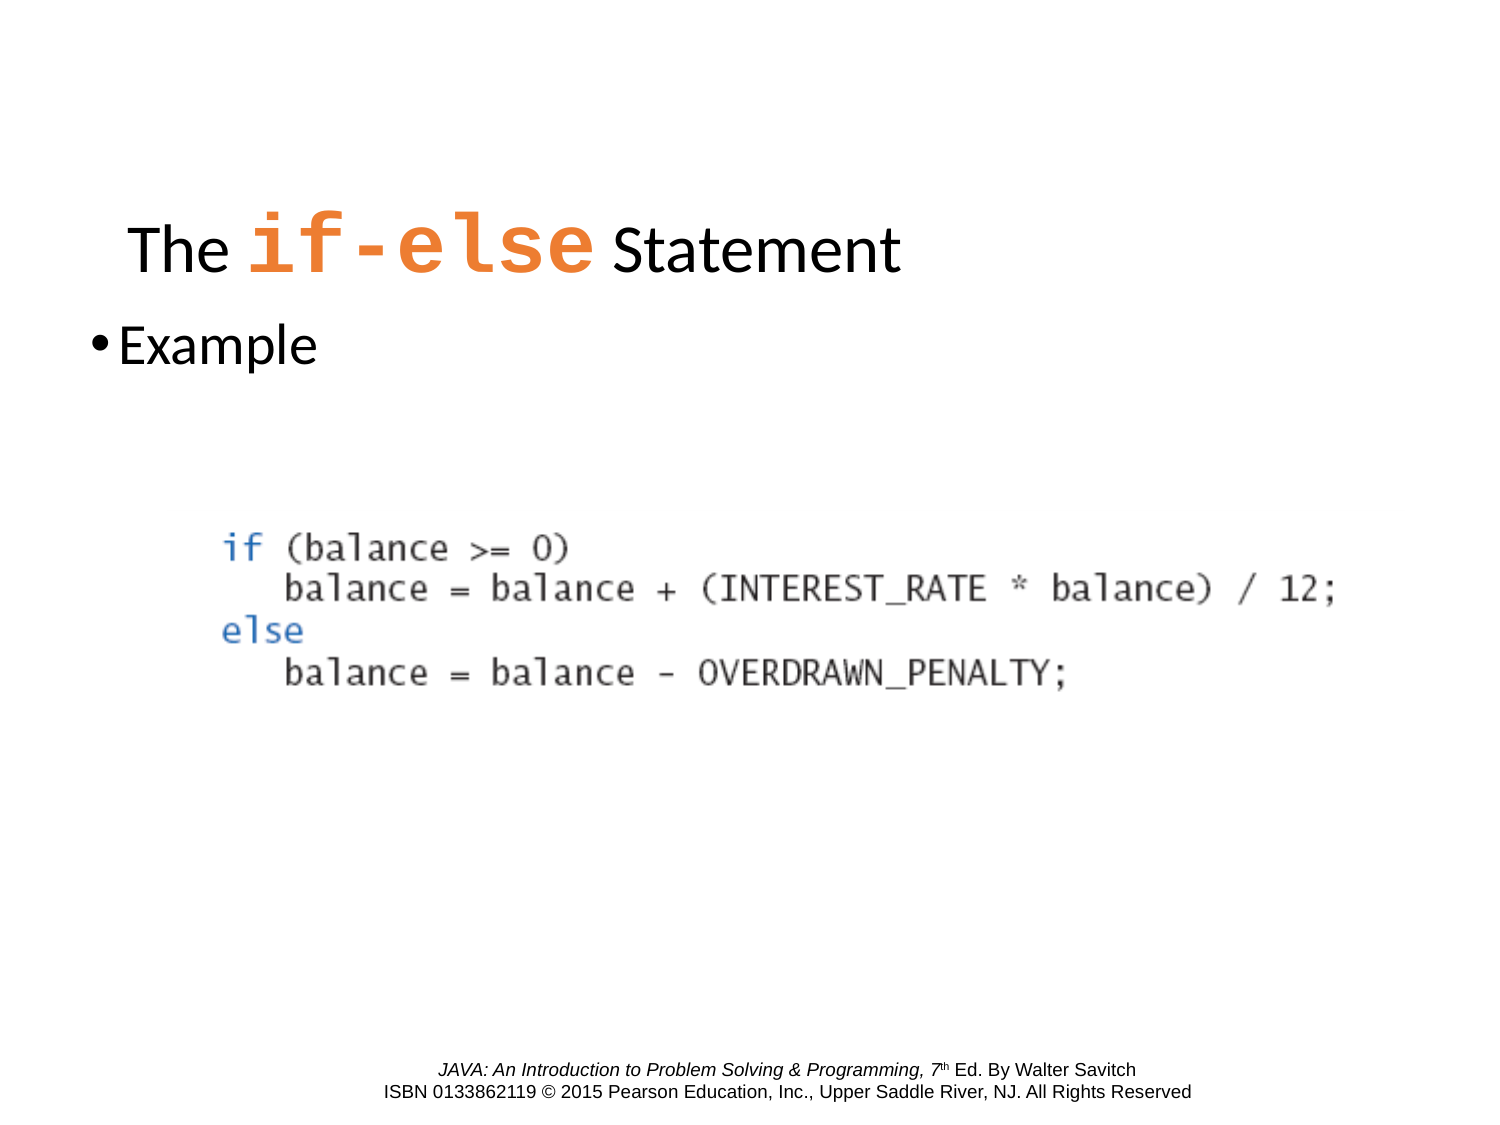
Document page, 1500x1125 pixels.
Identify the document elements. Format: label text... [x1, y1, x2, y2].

title The if-else Statement [112, 182, 1388, 306]
picture [167, 509, 1406, 739]
list Example [75, 306, 1425, 478]
